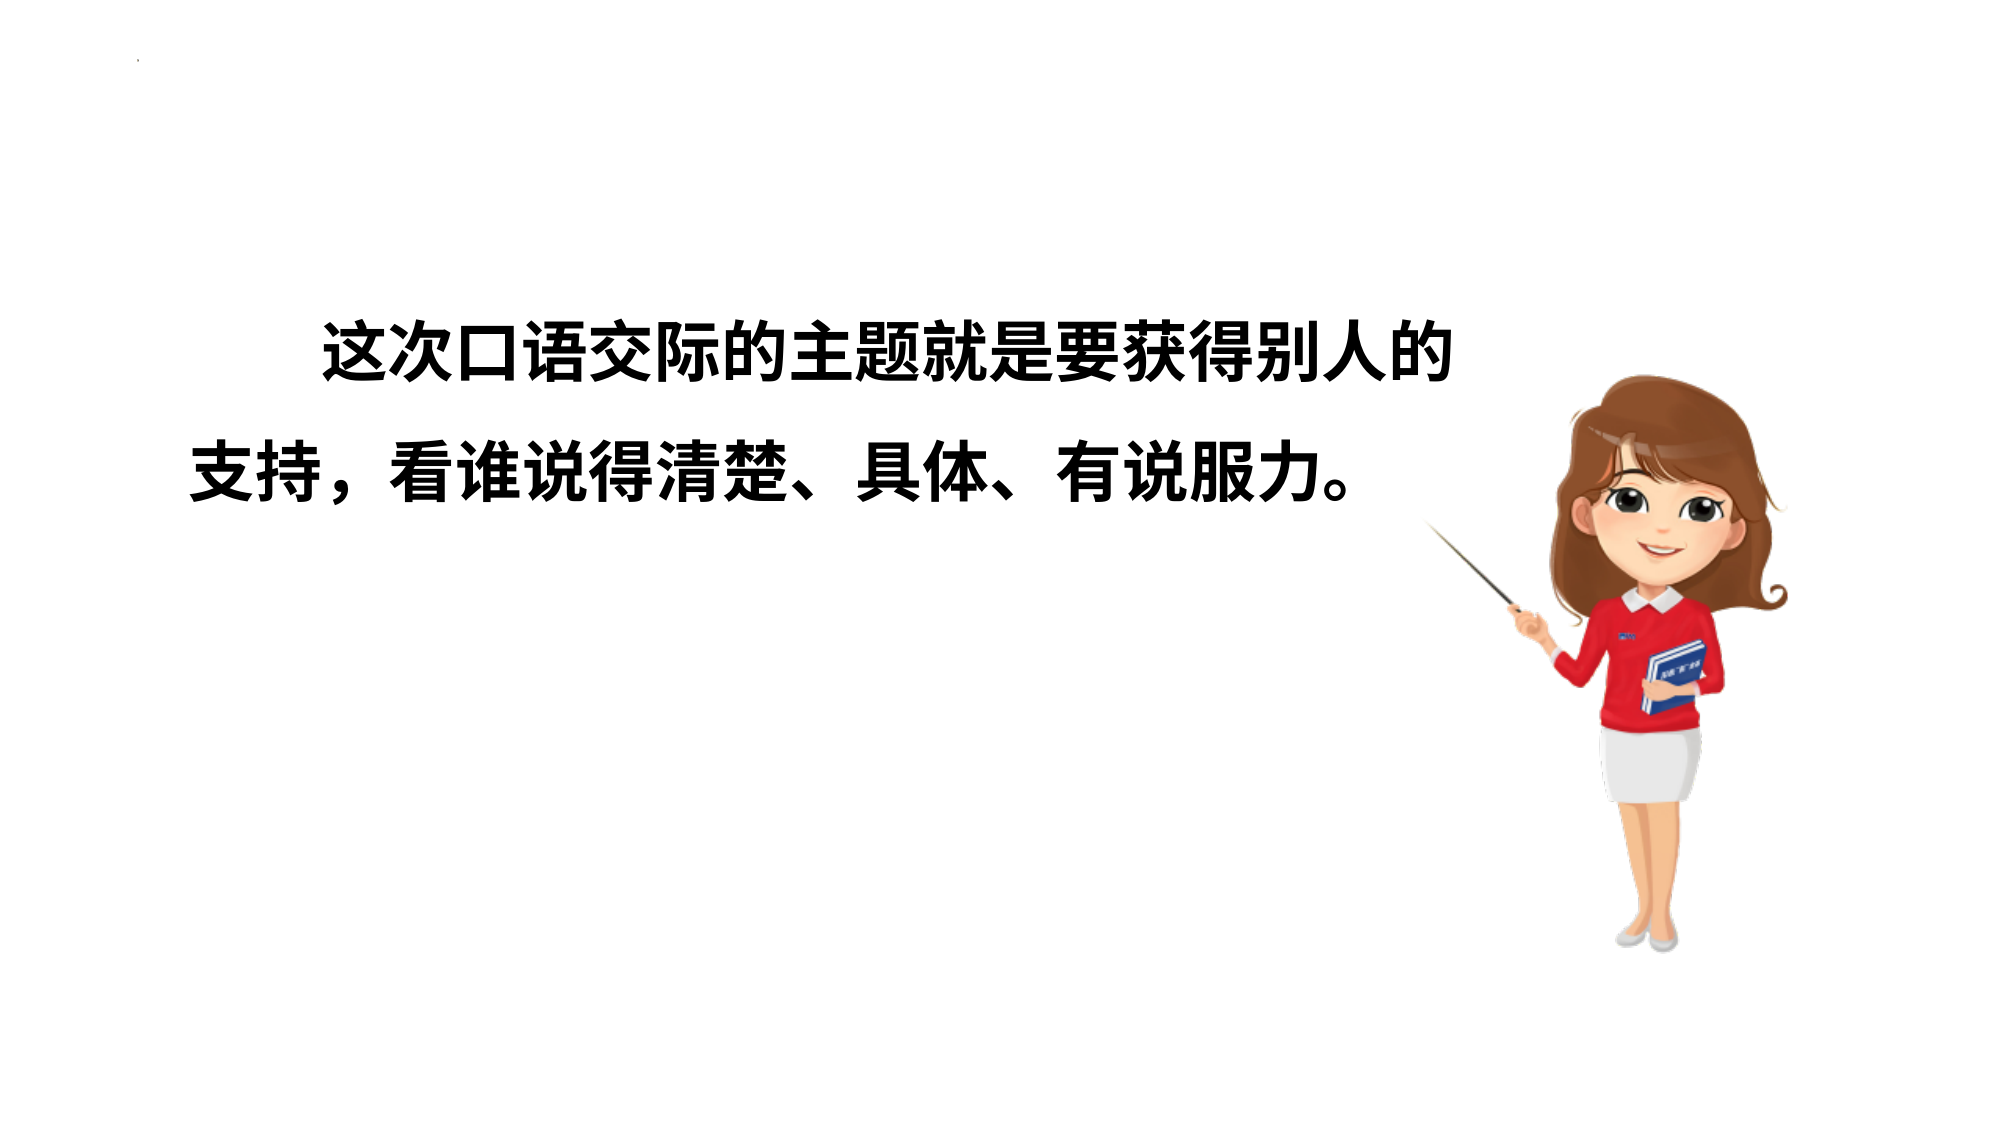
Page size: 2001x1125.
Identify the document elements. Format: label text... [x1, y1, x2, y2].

text_box 这次口语交际的主题就是要获得别人的支持，看谁说得清楚、具体、有说服力。 [173, 262, 1485, 518]
picture [1387, 325, 1902, 960]
